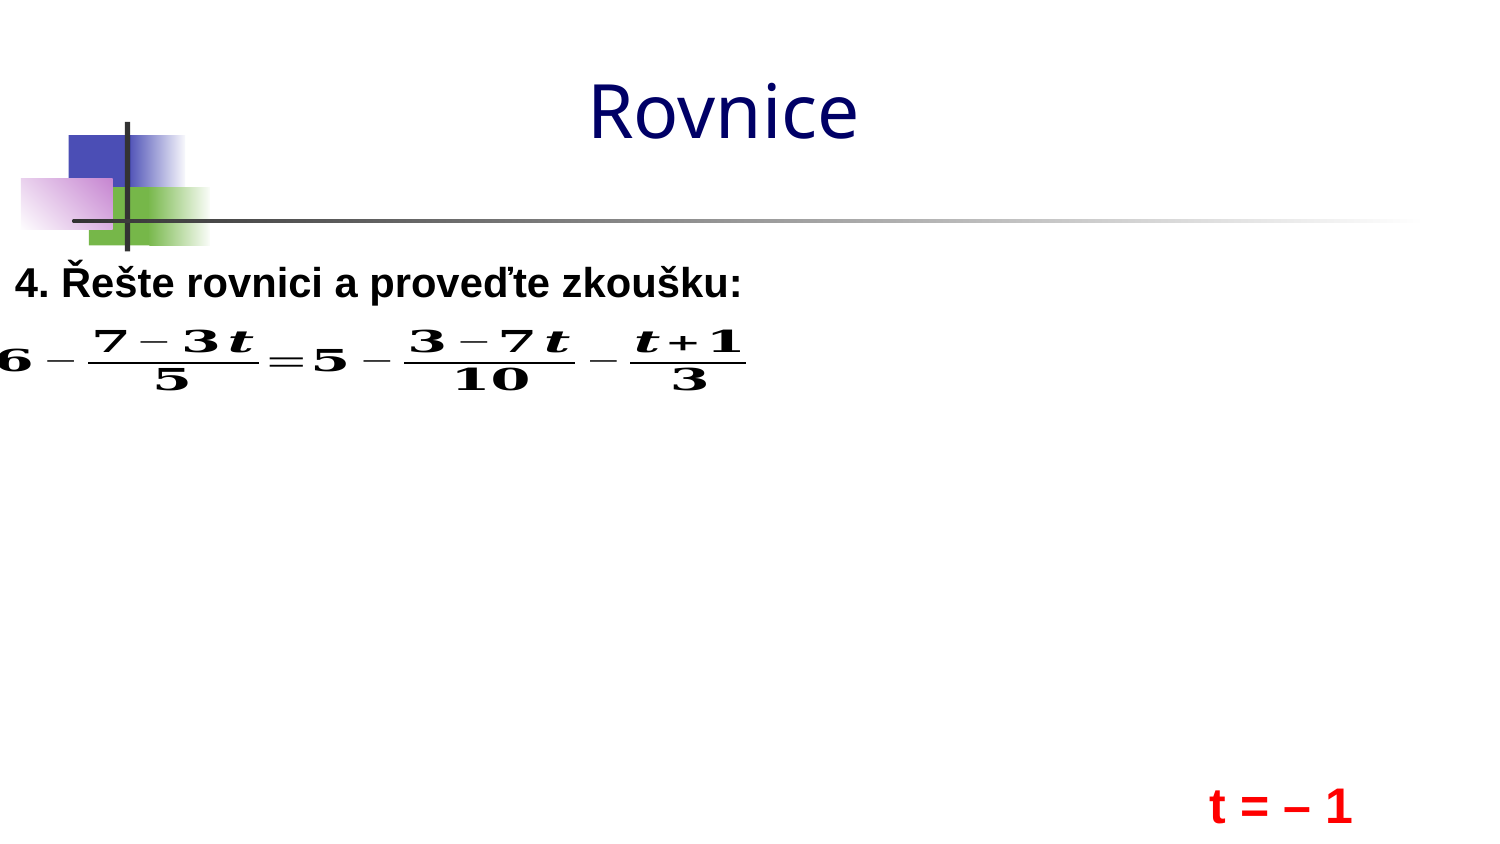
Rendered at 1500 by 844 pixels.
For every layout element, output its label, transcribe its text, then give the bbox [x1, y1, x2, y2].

text_box t = – 1 [1181, 767, 1388, 840]
title Rovnice [129, 43, 1318, 175]
text_box 4. Řešte rovnici a proveďte zkoušku: [0, 244, 786, 317]
